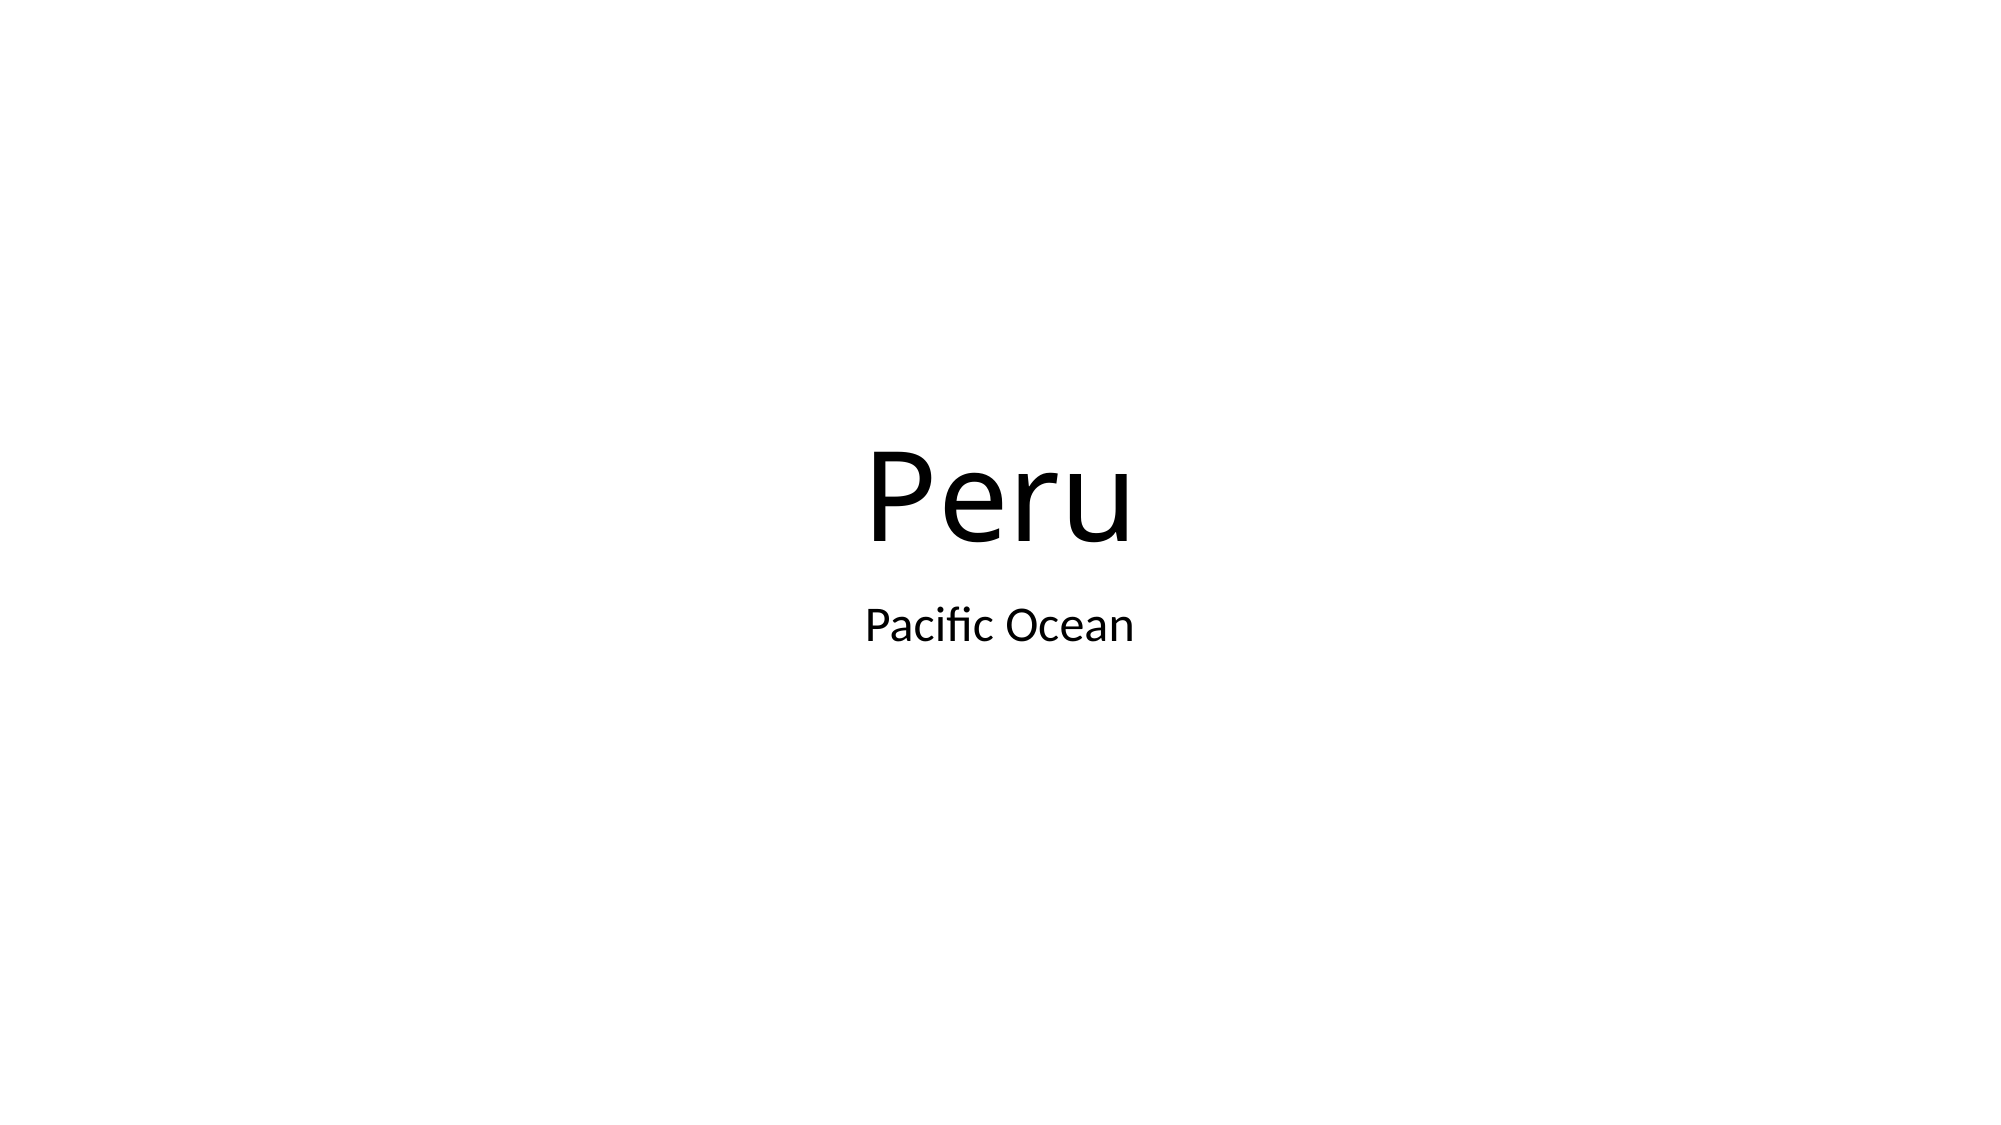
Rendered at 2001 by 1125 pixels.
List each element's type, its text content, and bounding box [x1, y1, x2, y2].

title Peru [249, 184, 1750, 576]
subtitle Pacific Ocean [249, 590, 1750, 863]
